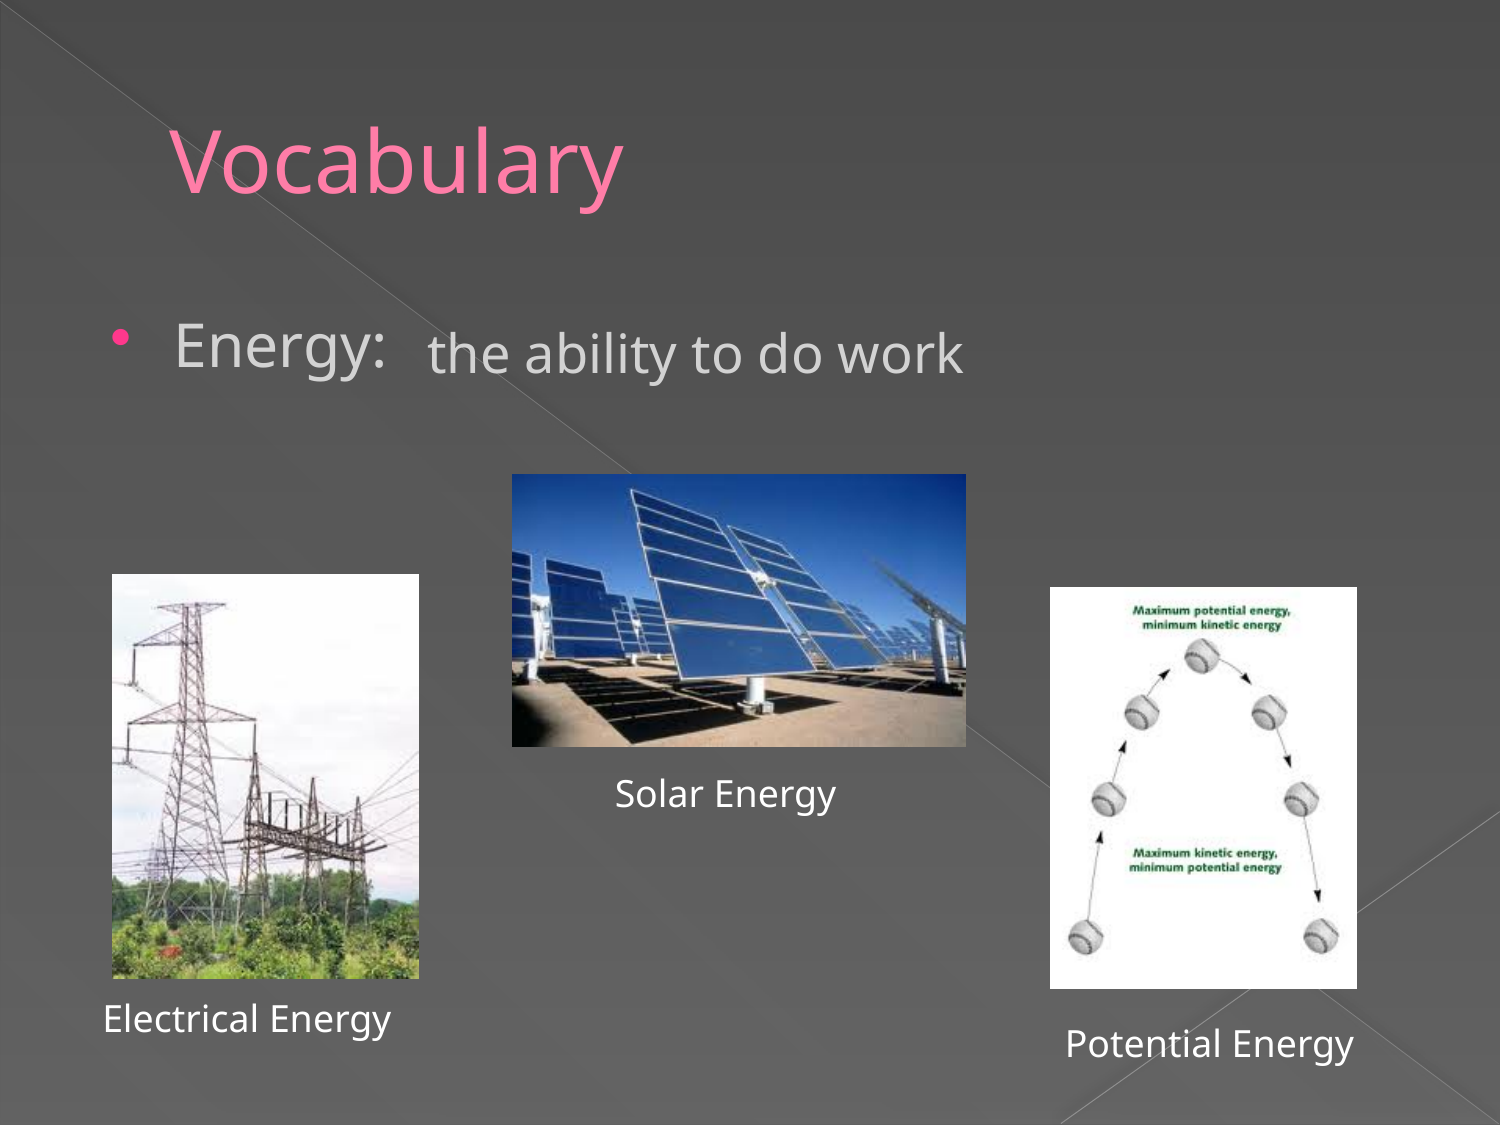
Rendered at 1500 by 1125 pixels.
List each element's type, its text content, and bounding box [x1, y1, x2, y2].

title Vocabulary [75, 43, 1425, 274]
picture [1049, 587, 1357, 990]
text_box Electrical Energy [87, 987, 450, 1048]
text_box Solar Energy [600, 762, 863, 823]
picture [512, 474, 966, 748]
picture [112, 574, 419, 979]
text_box Potential Energy [1050, 1012, 1400, 1073]
list Energy: [87, 299, 875, 388]
text_box the ability to do work [412, 312, 1350, 393]
